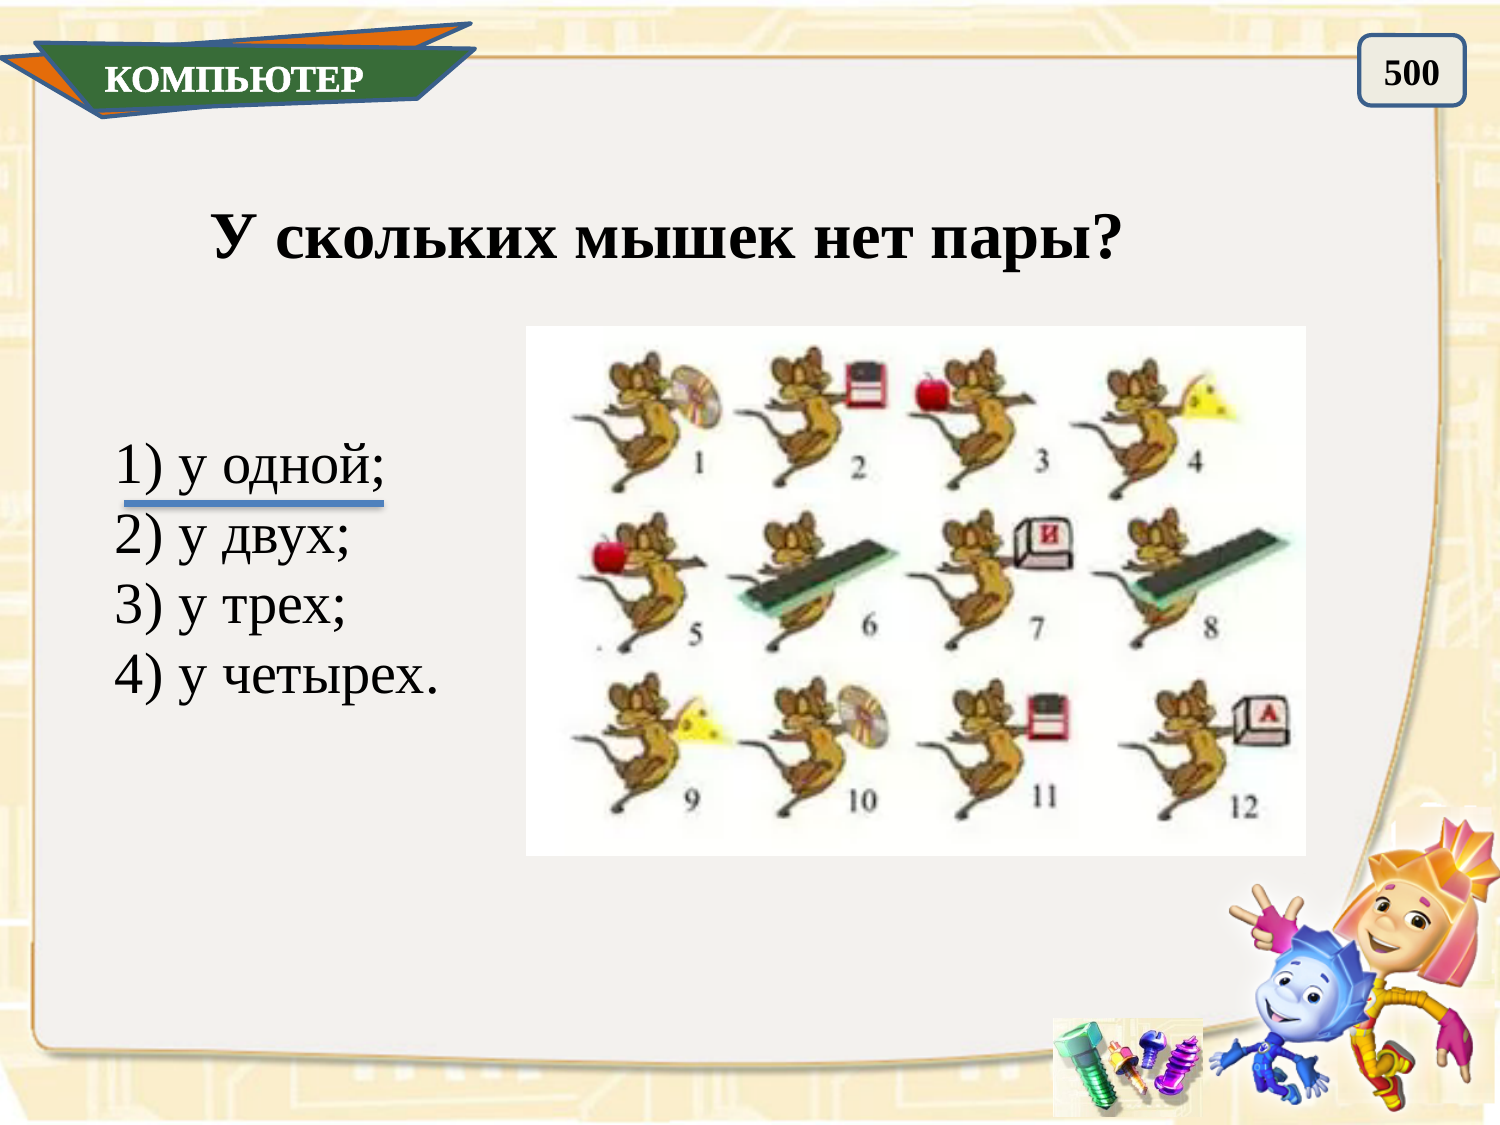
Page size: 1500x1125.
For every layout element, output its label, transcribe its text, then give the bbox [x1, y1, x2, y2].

text_box 500 [1357, 32, 1467, 108]
text_box 1) у одной; 2) у двух; 3) у трех; 4) у четырех. [100, 418, 521, 713]
picture [0, 0, 1500, 1125]
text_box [0, 23, 476, 118]
text_box У скольких мышек нет пары? [194, 184, 1187, 280]
